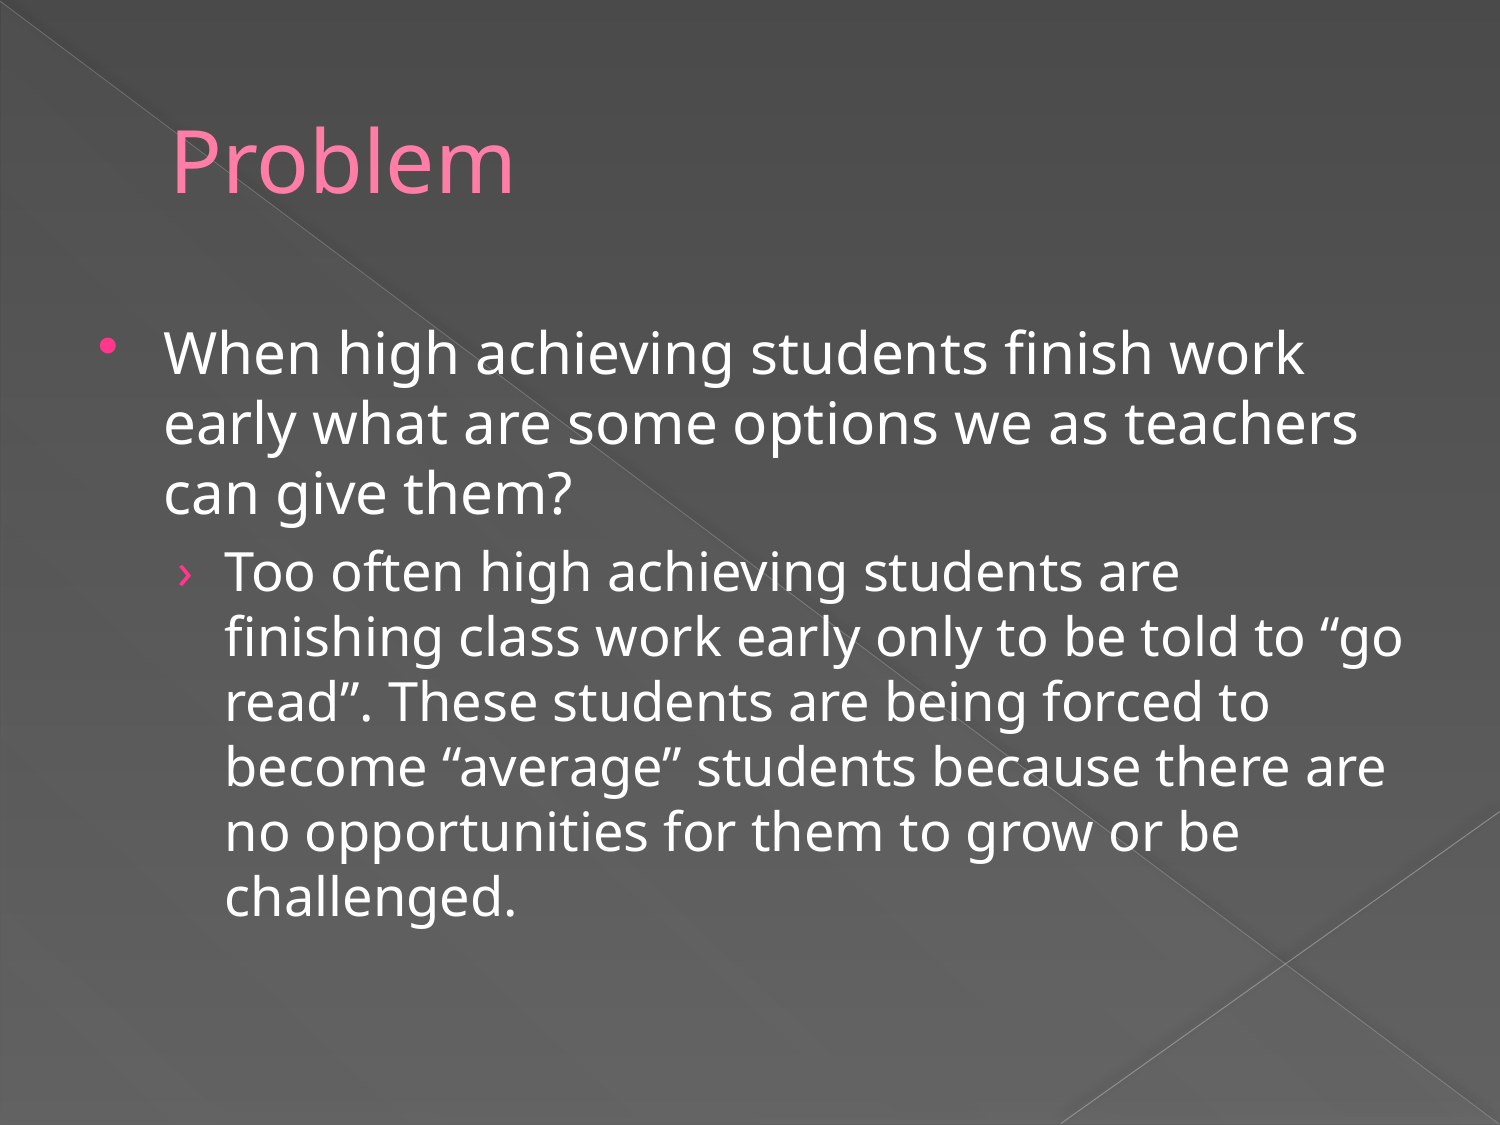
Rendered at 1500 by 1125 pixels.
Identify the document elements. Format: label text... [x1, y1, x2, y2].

title Problem [75, 43, 1425, 274]
list When high achieving students finish work early what are some options we as teachers can give them? Too often high achieving students are finishing class work early only to be told to “go read”. These students are being forced to become “average” students because there are no opportunities for them to grow or be challenged. [75, 308, 1425, 1059]
